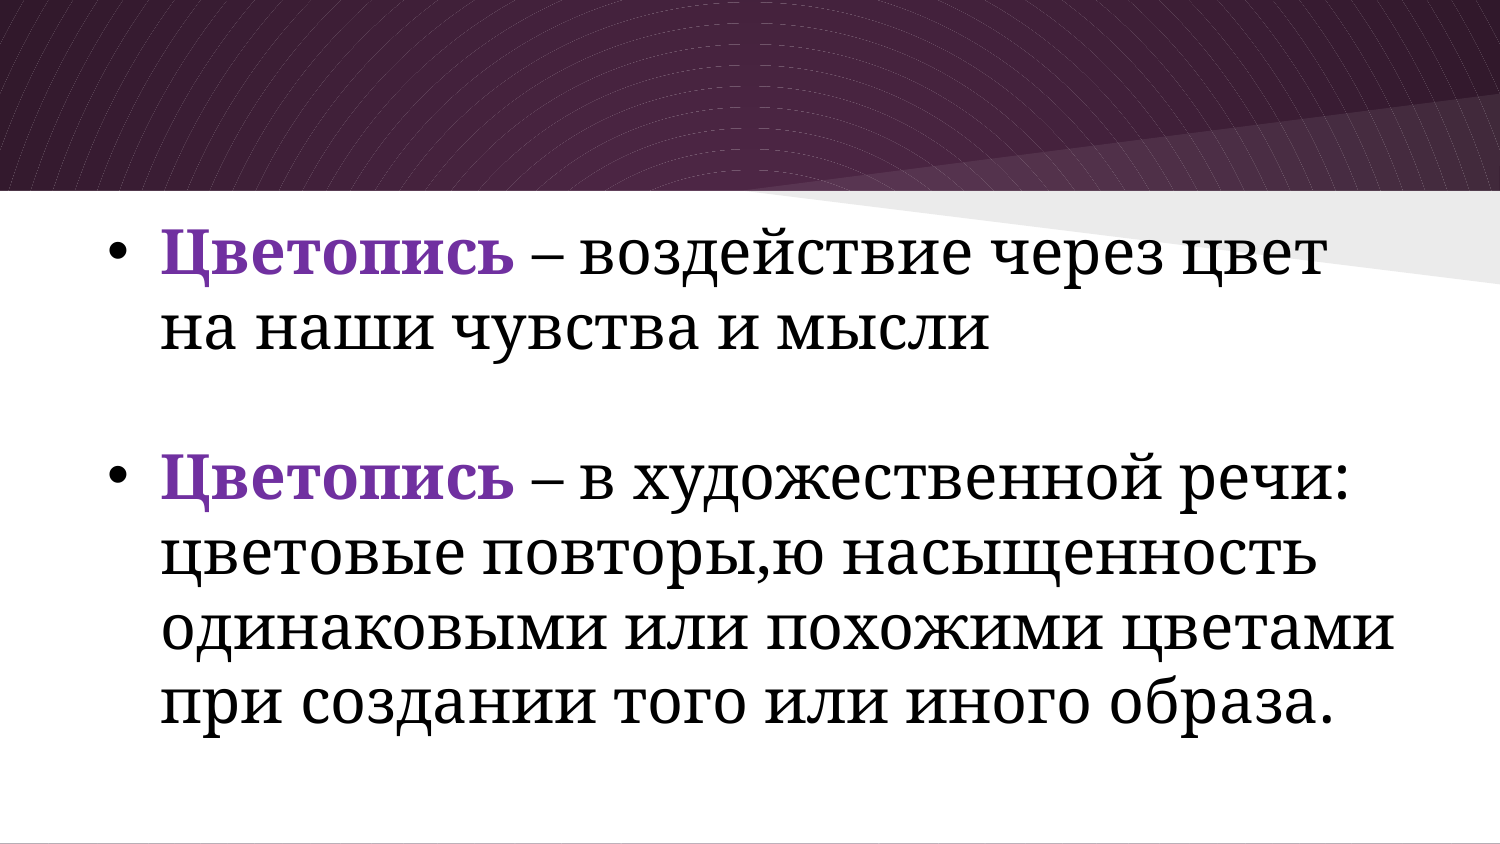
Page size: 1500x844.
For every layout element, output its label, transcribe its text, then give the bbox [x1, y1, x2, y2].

list Цветопись – воздействие через цвет на наши чувства и мысли Цветопись – в художественной речи: цветовые повторы,ю насыщенность одинаковыми или похожими цветами при создании того или иного образа. [75, 196, 1425, 808]
